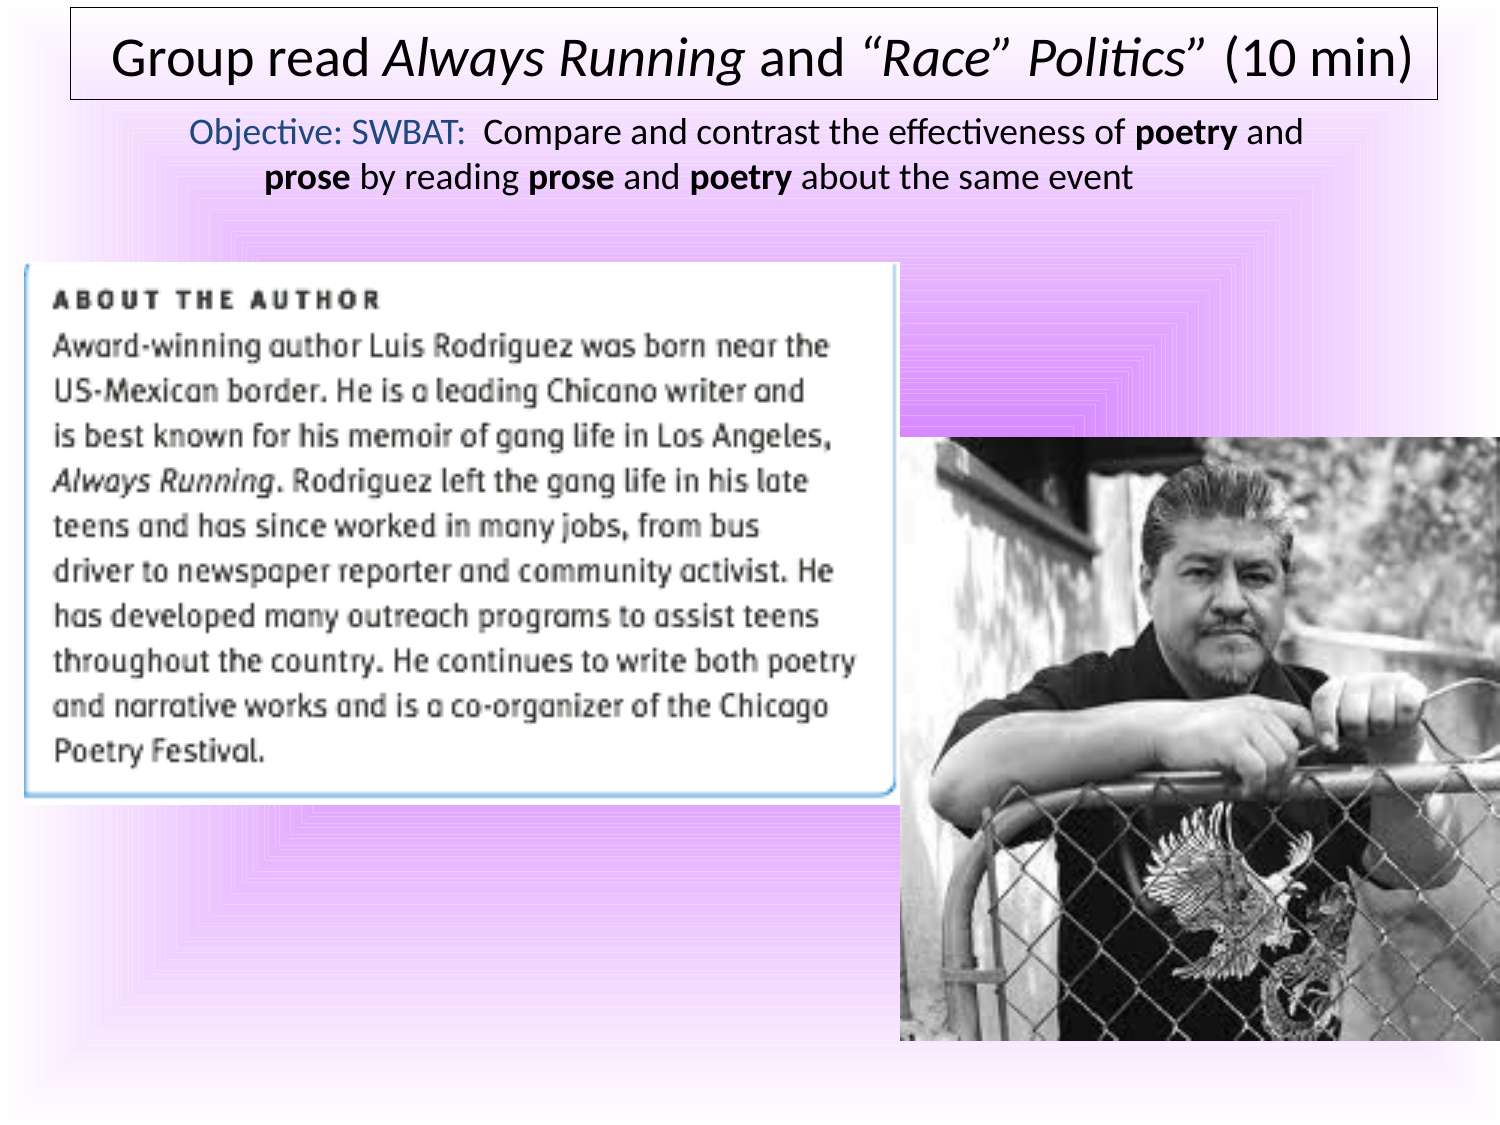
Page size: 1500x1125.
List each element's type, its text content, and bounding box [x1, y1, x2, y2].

text_box Objective: SWBAT: Compare and contrast the effectiveness of poetry and prose by reading prose and poetry about the same event [70, 99, 1413, 205]
title Group read Always Running and “Race” Politics” (10 min) [70, 7, 1438, 100]
picture [24, 262, 1500, 1041]
